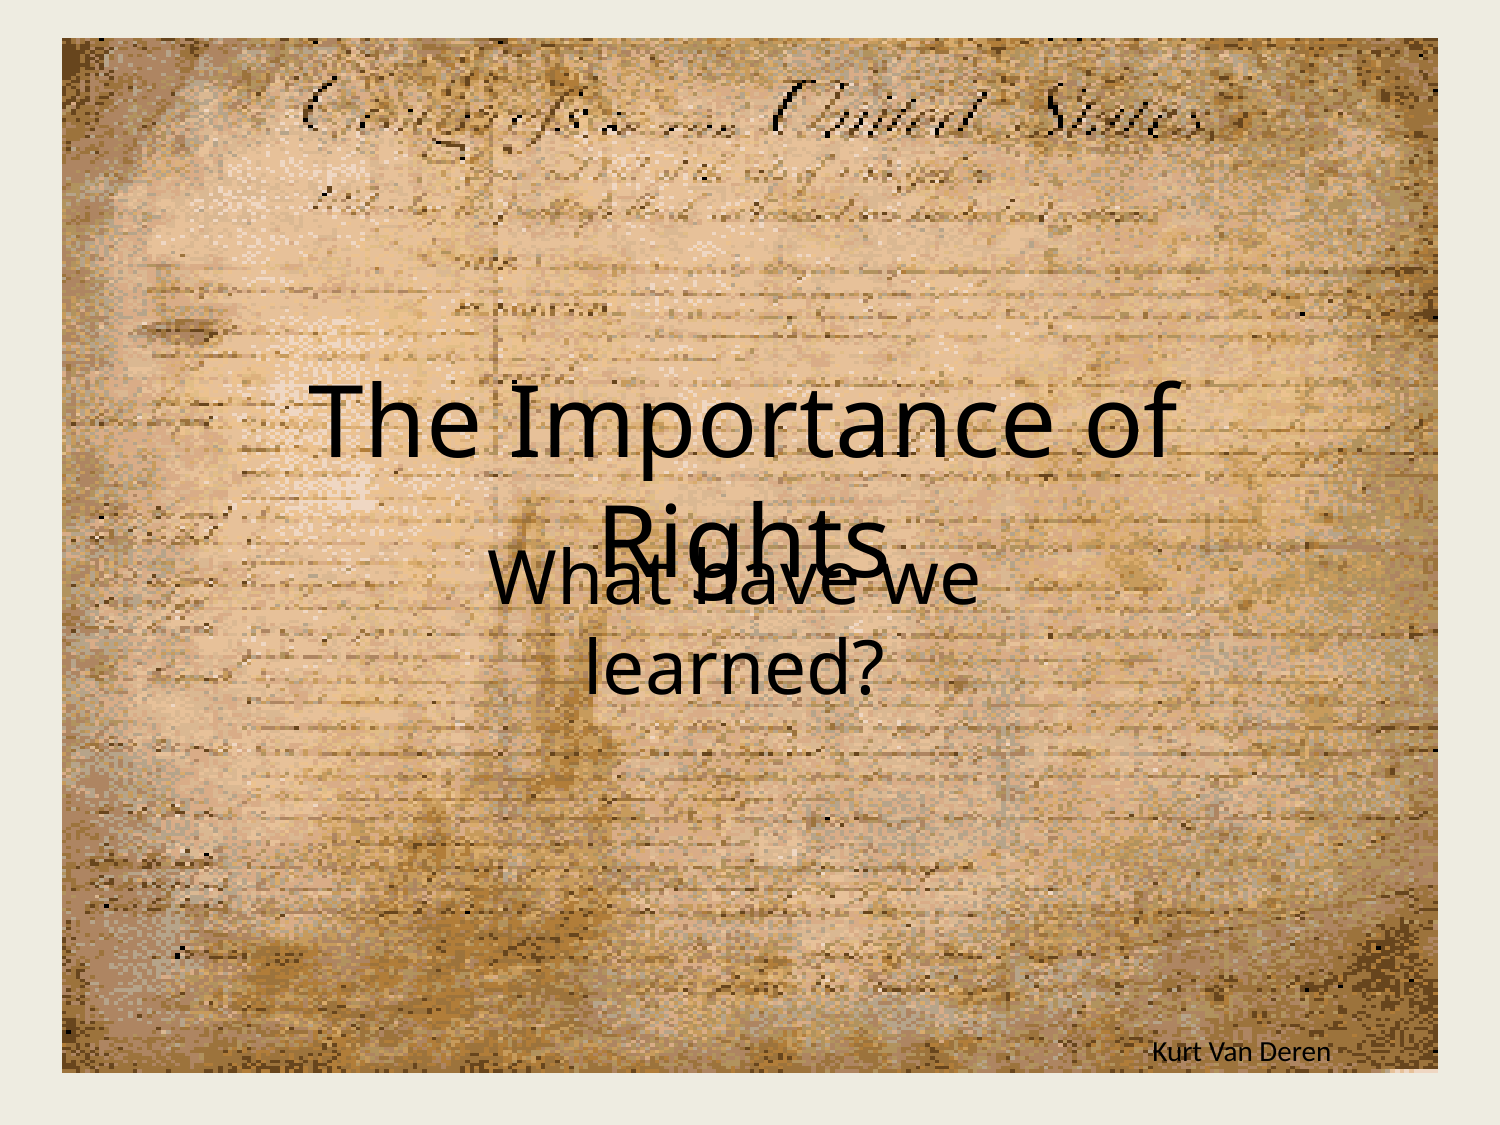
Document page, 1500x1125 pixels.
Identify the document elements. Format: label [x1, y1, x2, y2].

picture [62, 38, 1438, 1074]
